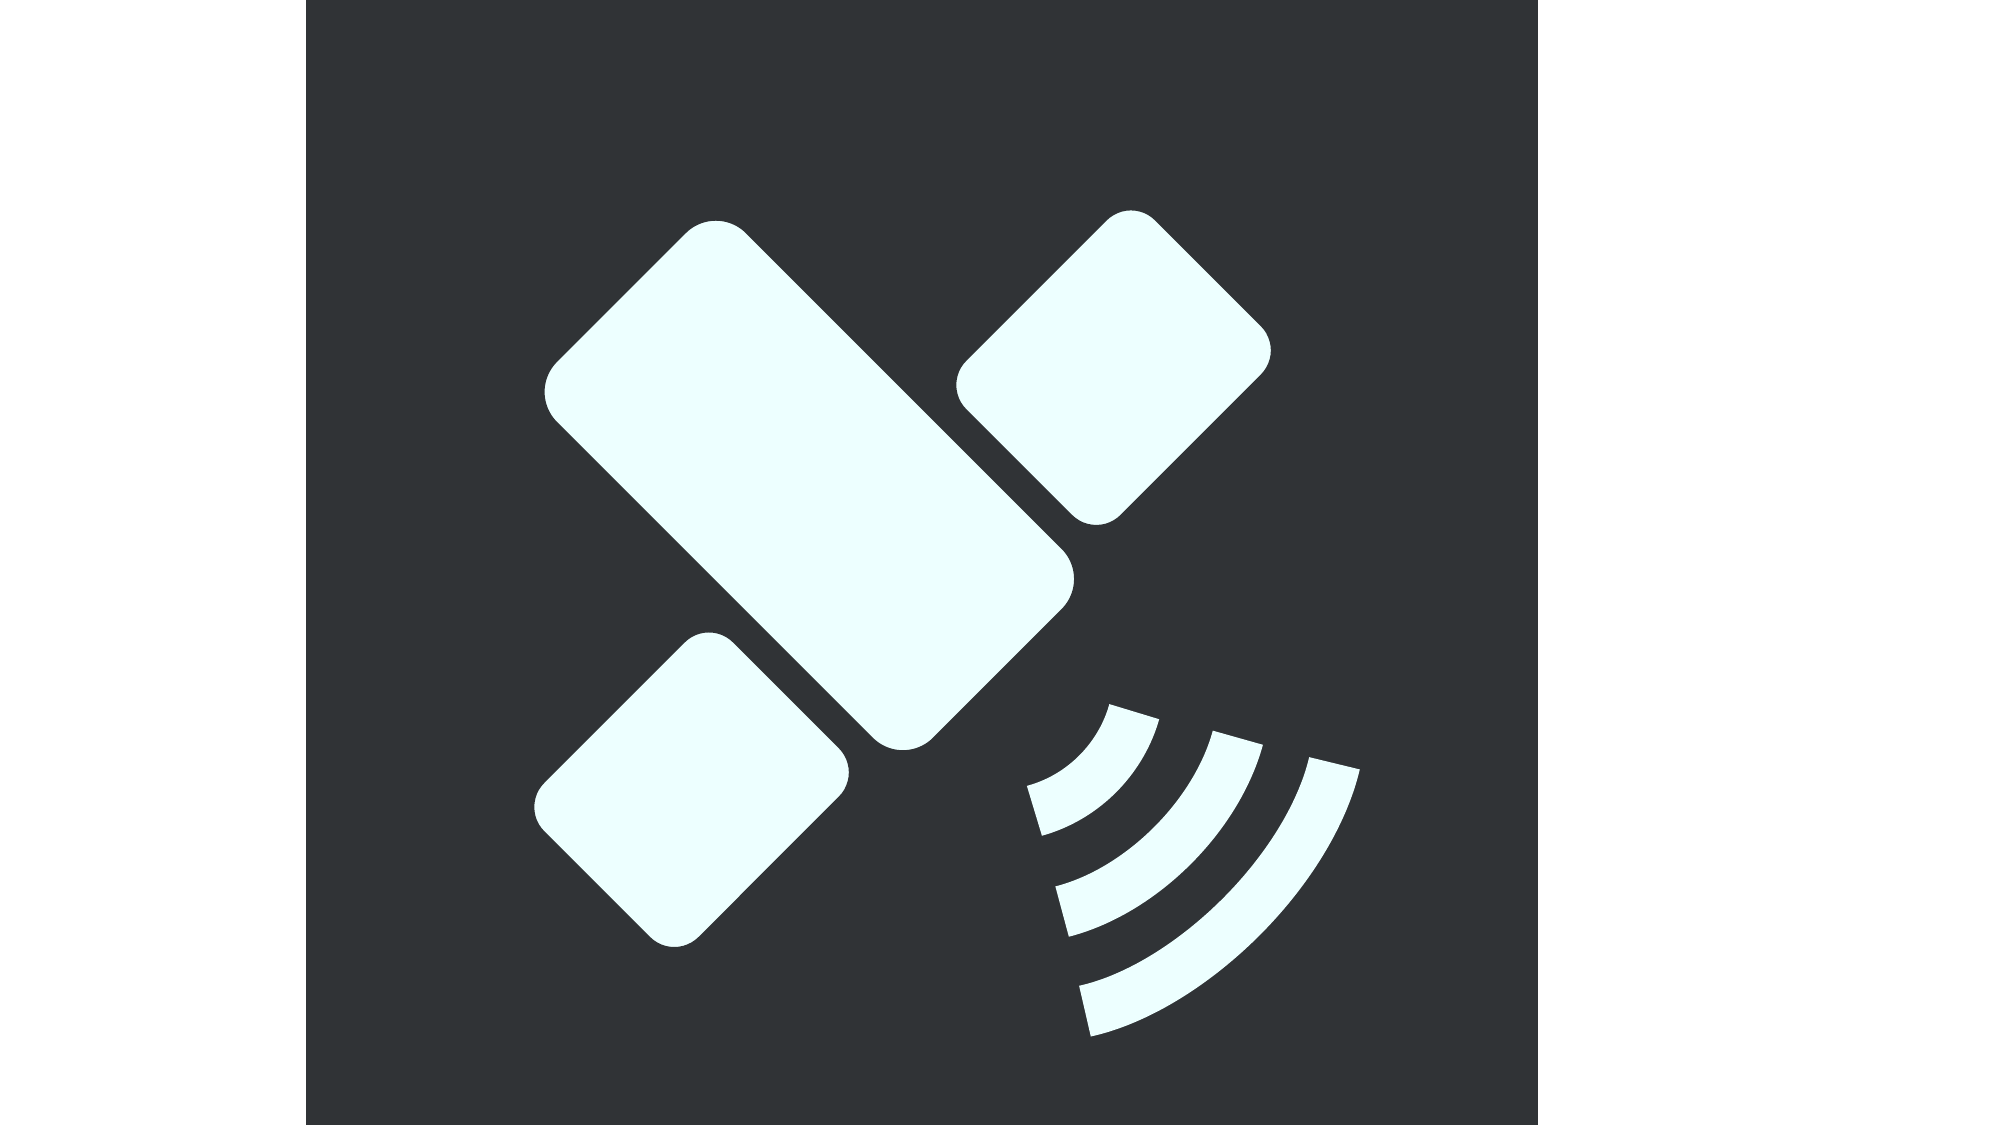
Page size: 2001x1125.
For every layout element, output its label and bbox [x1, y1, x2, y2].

text_box [306, 0, 1538, 1125]
